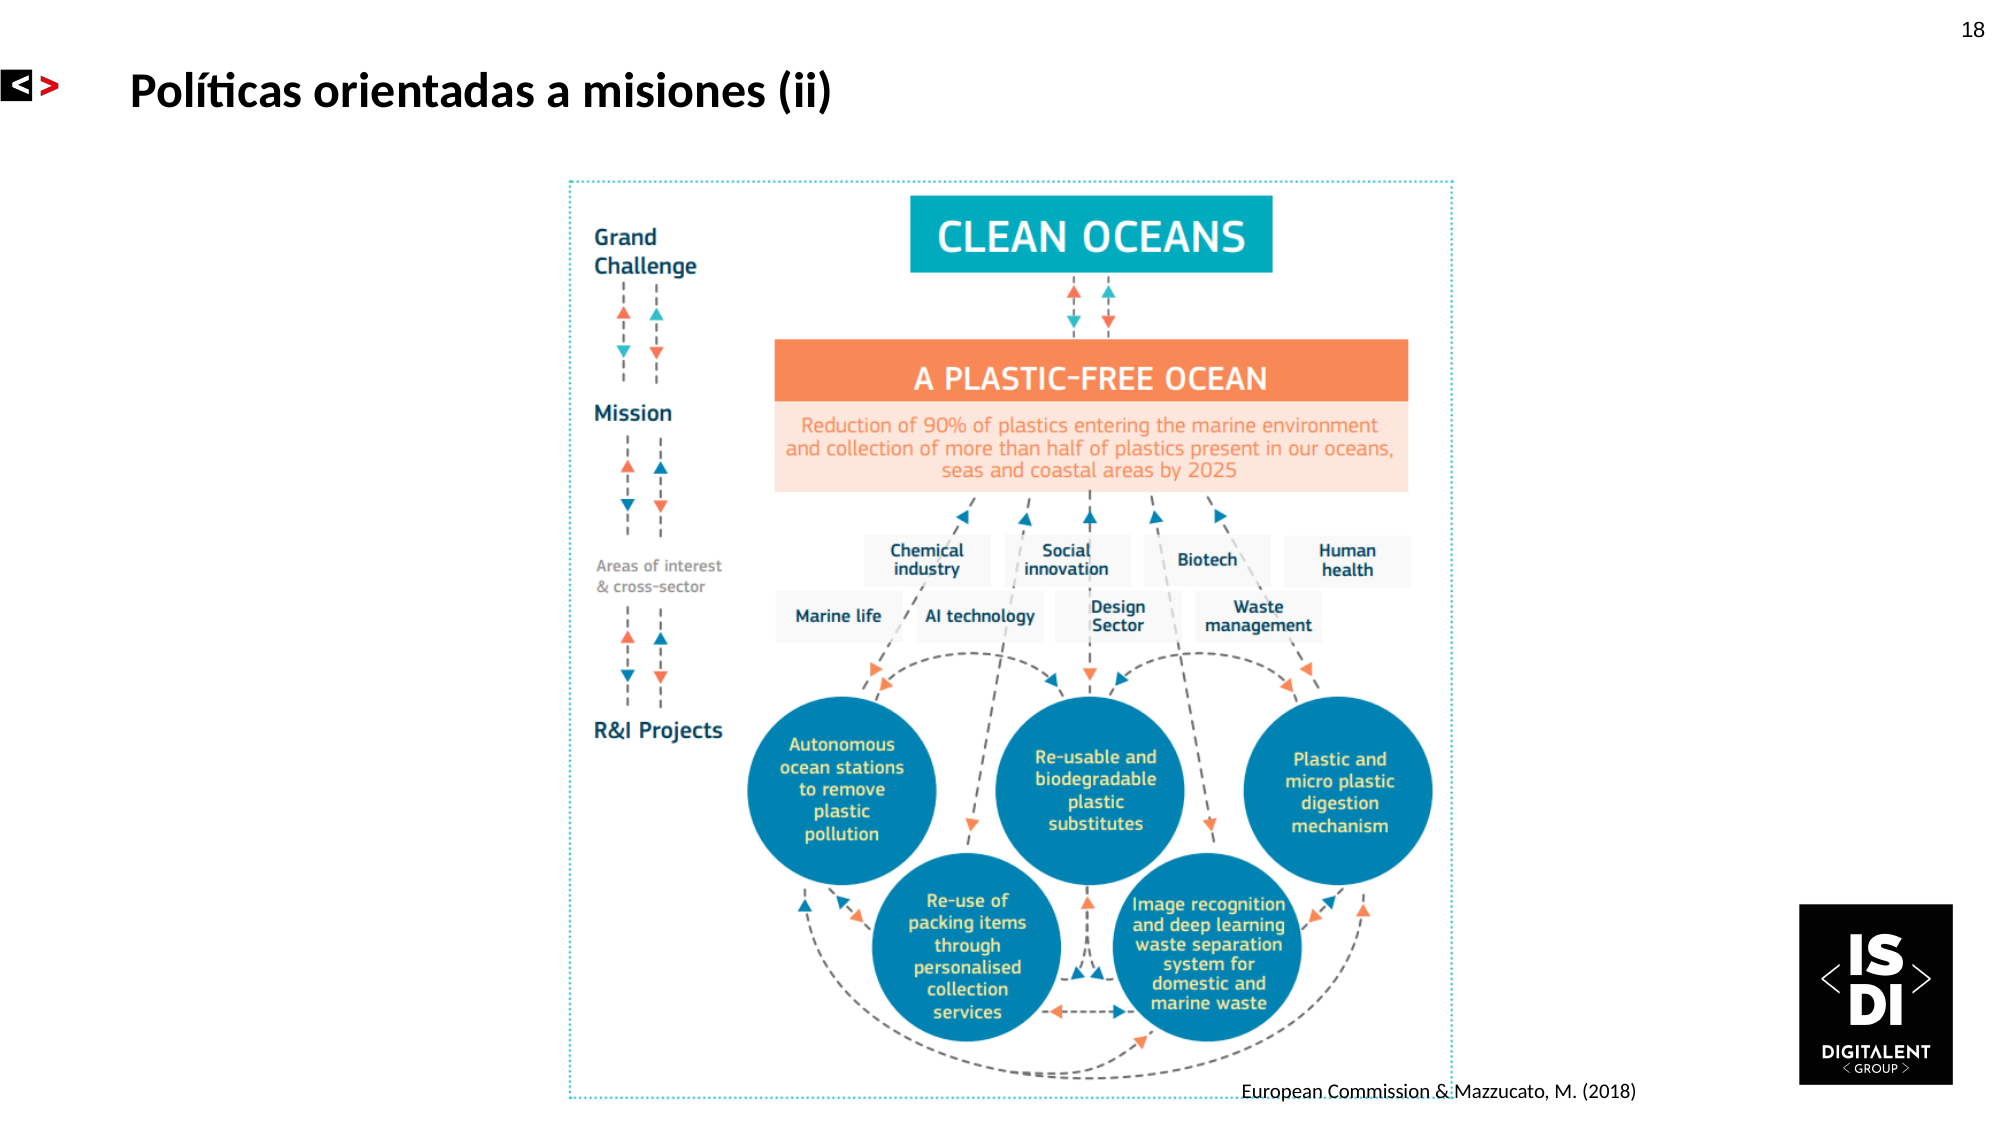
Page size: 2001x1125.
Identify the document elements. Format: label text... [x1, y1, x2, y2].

picture [37, 74, 59, 99]
picture [7, 73, 33, 100]
picture [1797, 902, 1955, 1087]
text_box European Commission & Mazzucato, M. (2018) [1462, 1070, 1652, 1111]
title Políticas orientadas a misiones (ii) [115, 37, 1888, 137]
picture [562, 175, 1459, 1107]
